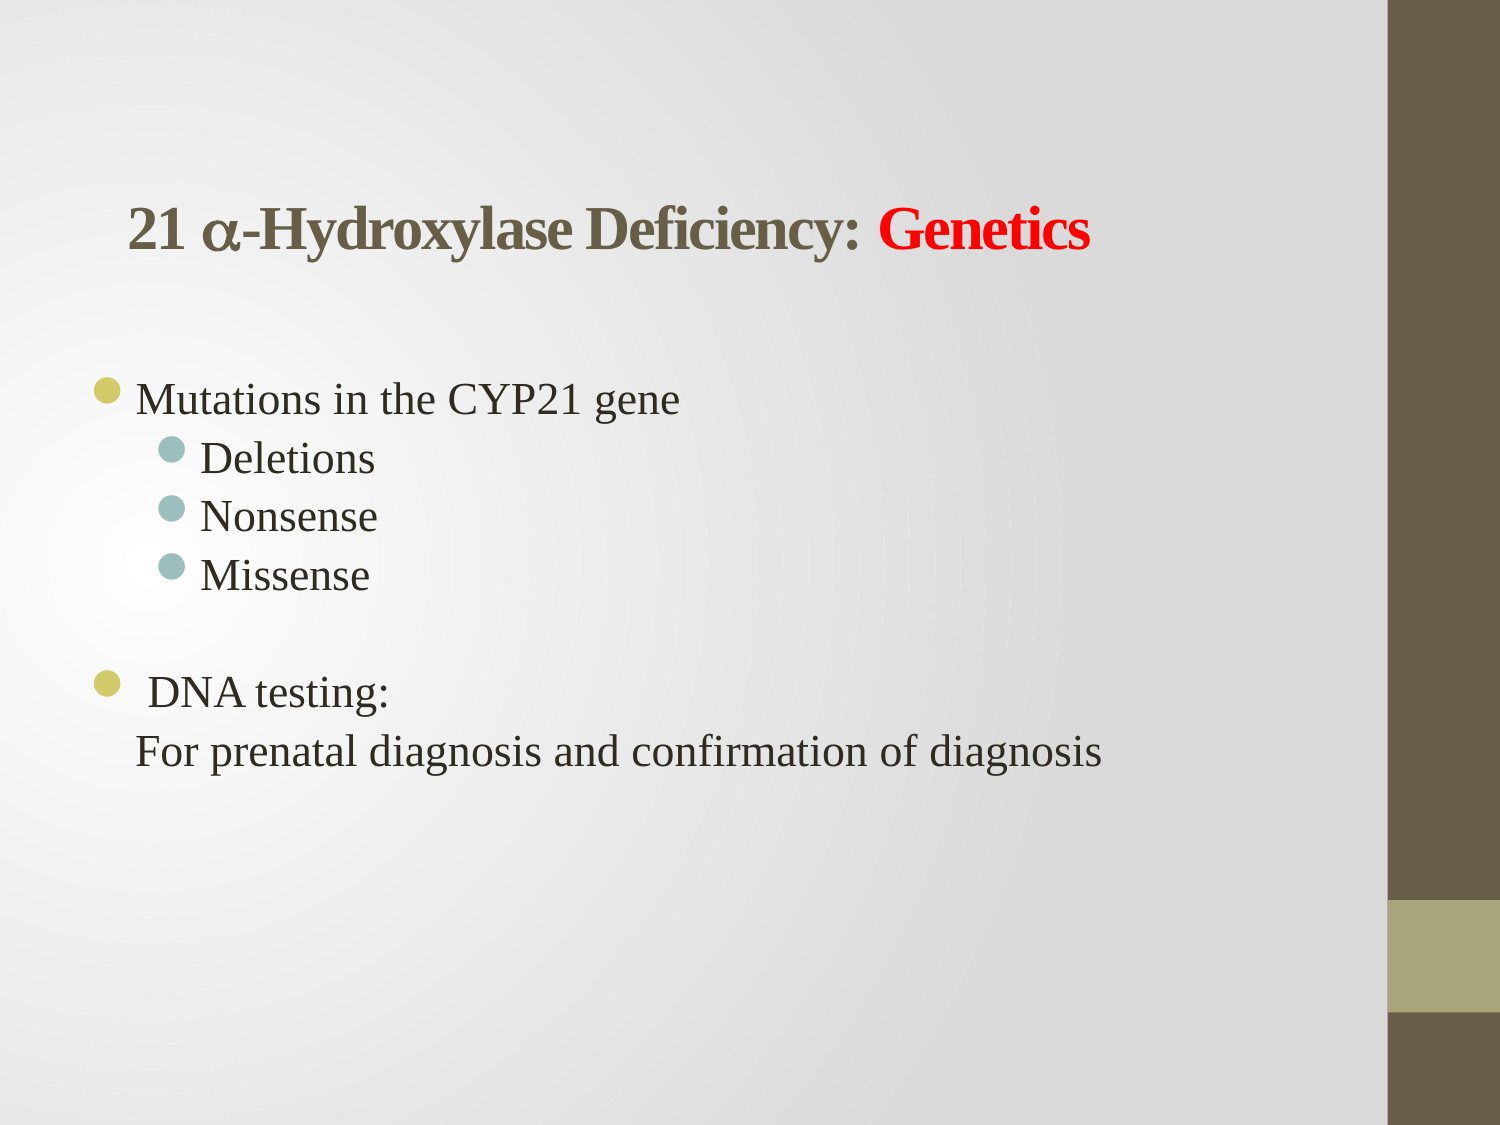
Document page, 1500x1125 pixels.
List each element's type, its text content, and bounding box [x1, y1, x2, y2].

title 21 -Hydroxylase Deficiency: Genetics [112, 162, 1450, 288]
list Mutations in the CYP21 gene Deletions Nonsense Missense DNA testing: For prenatal diagnosis and confirmation of diagnosis [75, 367, 1425, 1088]
